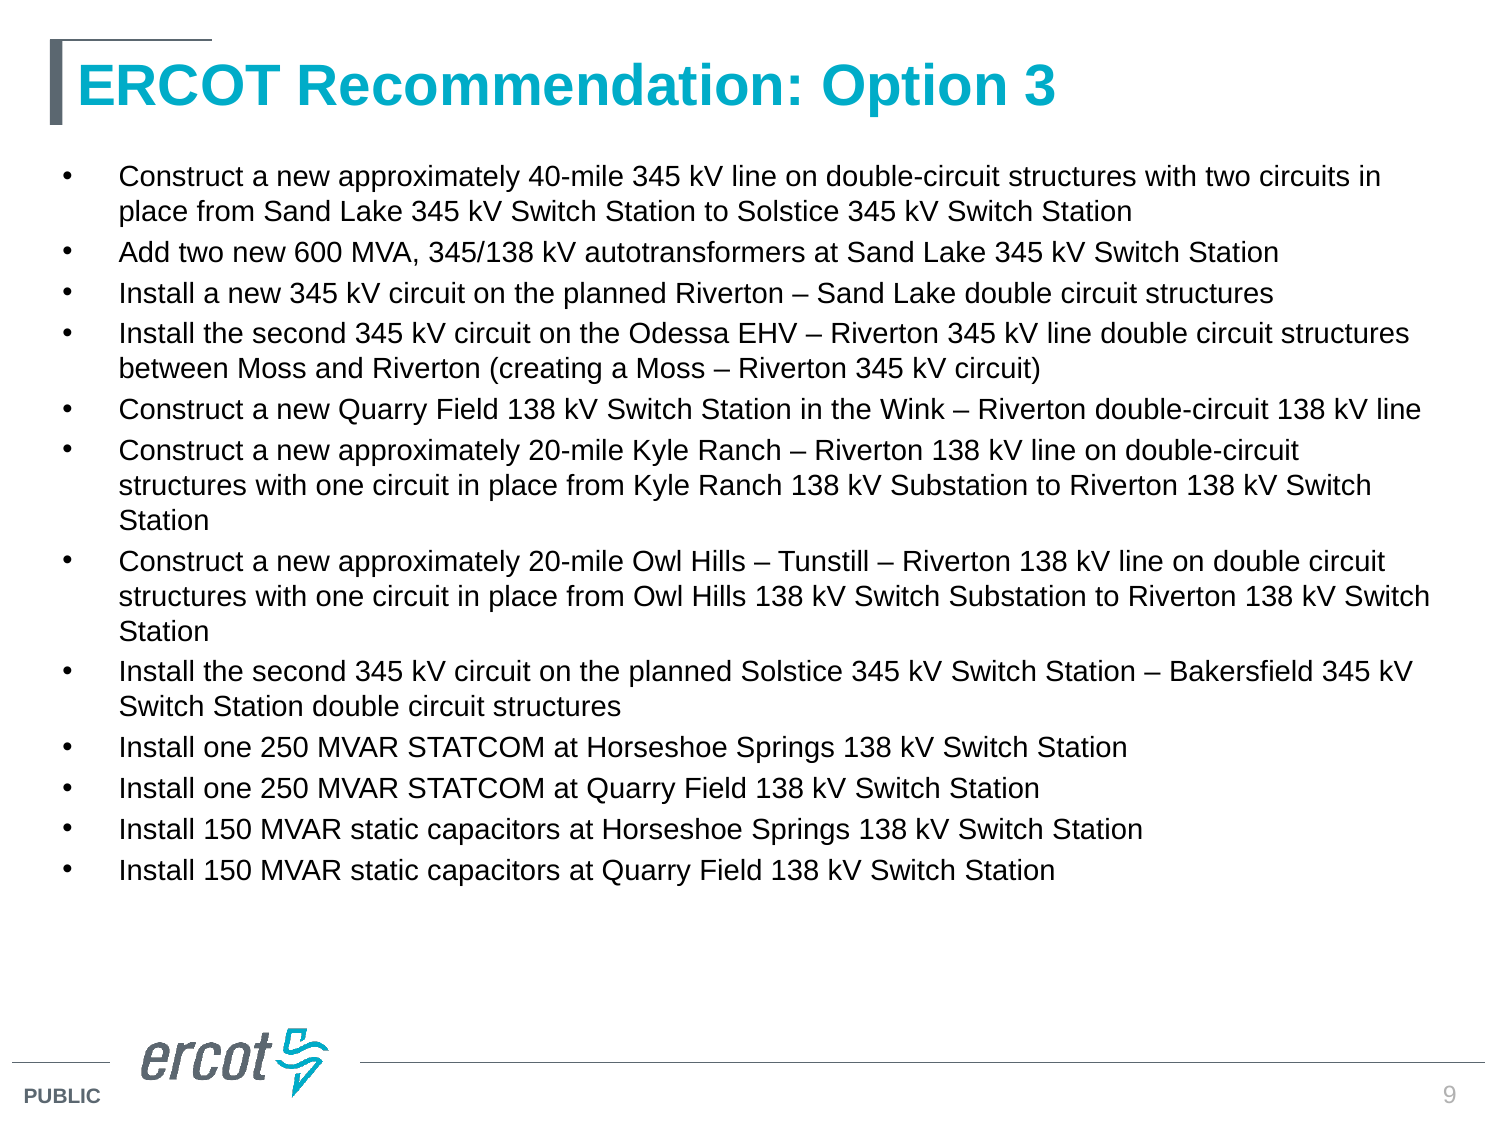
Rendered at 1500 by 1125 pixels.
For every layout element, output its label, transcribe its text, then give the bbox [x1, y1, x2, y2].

list Construct a new approximately 40-mile 345 kV line on double-circuit structures with two circuits in place from Sand Lake 345 kV Switch Station to Solstice 345 kV Switch Station Add two new 600 MVA, 345/138 kV autotransformers at Sand Lake 345 kV Switch Station Install a new 345 kV circuit on the planned Riverton – Sand Lake double circuit structures Install the second 345 kV circuit on the Odessa EHV – Riverton 345 kV line double circuit structures between Moss and Riverton (creating a Moss – Riverton 345 kV circuit) Construct a new Quarry Field 138 kV Switch Station in the Wink – Riverton double-circuit 138 kV line Construct a new approximately 20-mile Kyle Ranch – Riverton 138 kV line on double-circuit structures with one circuit in place from Kyle Ranch 138 kV Substation to Riverton 138 kV Switch Station Construct a new approximately 20-mile Owl Hills – Tunstill – Riverton 138 kV line on double circuit structures with one circuit in place from Owl Hills 138 kV Switch Substation to Riverton 138 kV Switch Station Install the second 345 kV circuit on the planned Solstice 345 kV Switch Station – Bakersfield 345 kV Switch Station double circuit structures Install one 250 MVAR STATCOM at Horseshoe Springs 138 kV Switch Station Install one 250 MVAR STATCOM at Quarry Field 138 kV Switch Station Install 150 MVAR static capacitors at Horseshoe Springs 138 kV Switch Station Install 150 MVAR static capacitors at Quarry Field 138 kV Switch Station [47, 149, 1448, 938]
picture [137, 1024, 332, 1100]
slide_number 9 [1412, 1076, 1488, 1112]
title ERCOT Recommendation: Option 3 [62, 39, 1450, 228]
